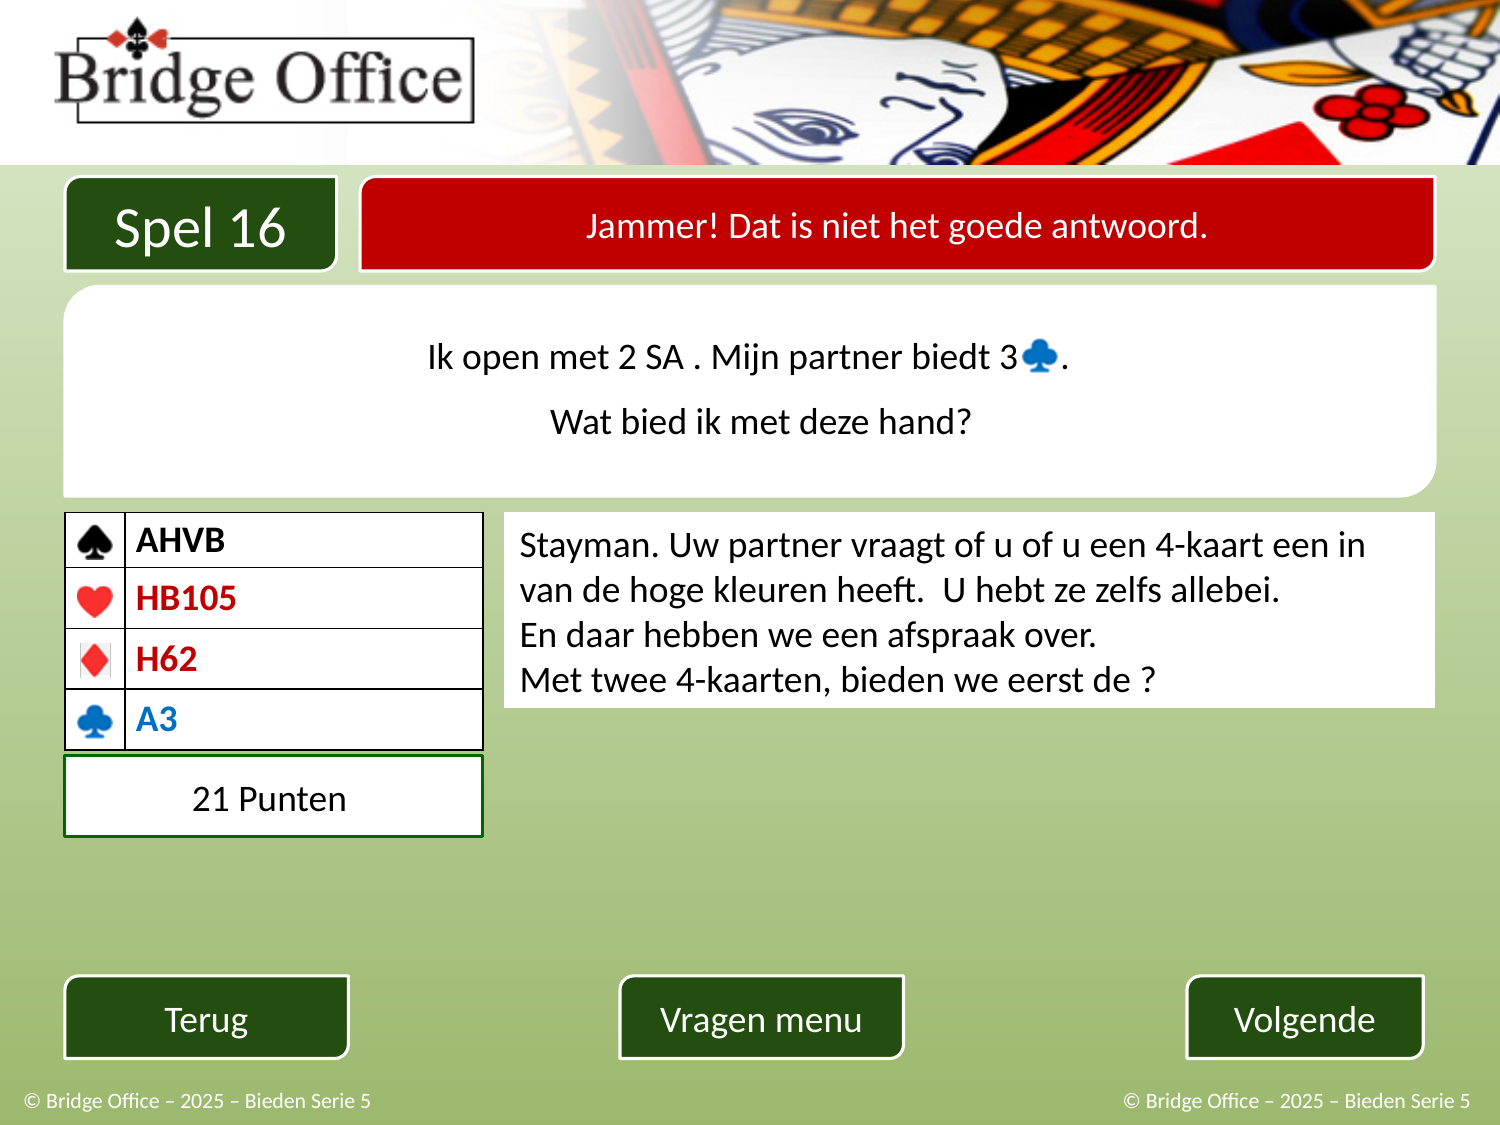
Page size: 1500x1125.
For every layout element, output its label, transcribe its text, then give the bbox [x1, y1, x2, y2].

text_box © Bridge Office – 2025 – Bieden Serie 5 [1107, 1079, 1500, 1121]
picture [77, 524, 114, 561]
table_cell [66, 568, 124, 628]
text_box Volgende [1185, 974, 1425, 1061]
text_box Spel 16 [63, 179, 339, 273]
table_cell [66, 629, 124, 688]
text_box Vragen menu [618, 974, 906, 1061]
text_box © Bridge Office – 2025 – Bieden Serie 5 [8, 1079, 393, 1121]
picture [77, 703, 114, 740]
table_cell [66, 690, 124, 749]
picture [0, 0, 1500, 166]
table_cell A3 [126, 690, 482, 749]
table_header AHVB [126, 513, 482, 567]
picture [1022, 338, 1059, 374]
table_cell H62 [126, 629, 482, 688]
text_box Jammer! Dat is niet het goede antwoord. [358, 179, 1437, 273]
table_cell HB105 [126, 568, 482, 628]
text_box [63, 284, 1437, 498]
text_box Ik open met 2 SA . Mijn partner biedt 3 . [394, 324, 1104, 385]
table_header [66, 513, 124, 567]
picture [77, 643, 114, 679]
text_box Stayman. Uw partner vraagt of u of u een 4-kaart een in van de hoge kleuren heeft. U hebt ze zelfs allebei. En daar hebben we een afspraak over. Met twee 4-kaarten, bieden we eerst de ? [504, 512, 1435, 708]
text_box Terug [63, 974, 350, 1061]
picture [77, 585, 114, 618]
text_box 21 Punten [63, 754, 484, 838]
text_box Wat bied ik met deze hand? [528, 389, 995, 450]
